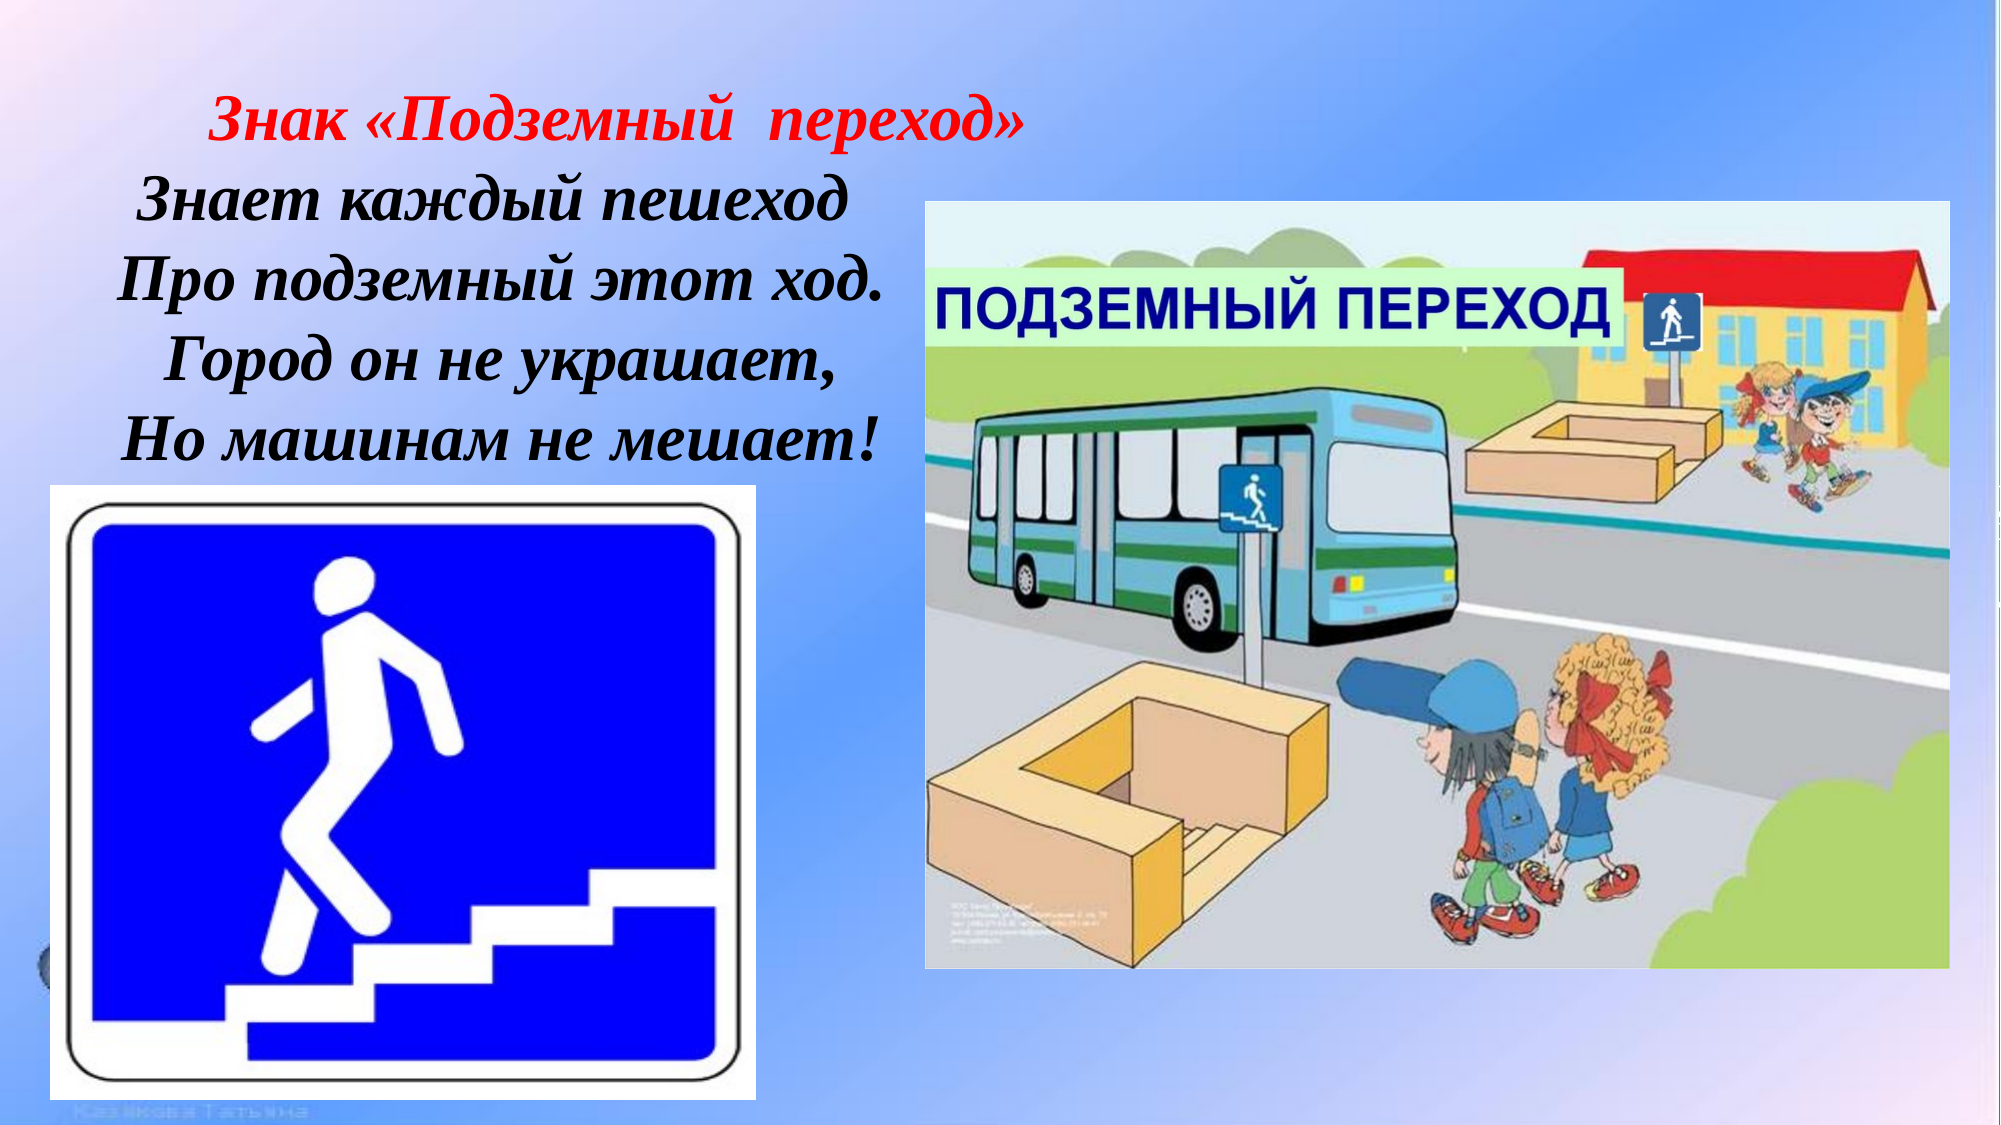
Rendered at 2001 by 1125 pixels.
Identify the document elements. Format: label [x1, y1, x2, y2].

picture [925, 200, 1950, 969]
list [0, 0, 2000, 1125]
picture [50, 485, 756, 1100]
